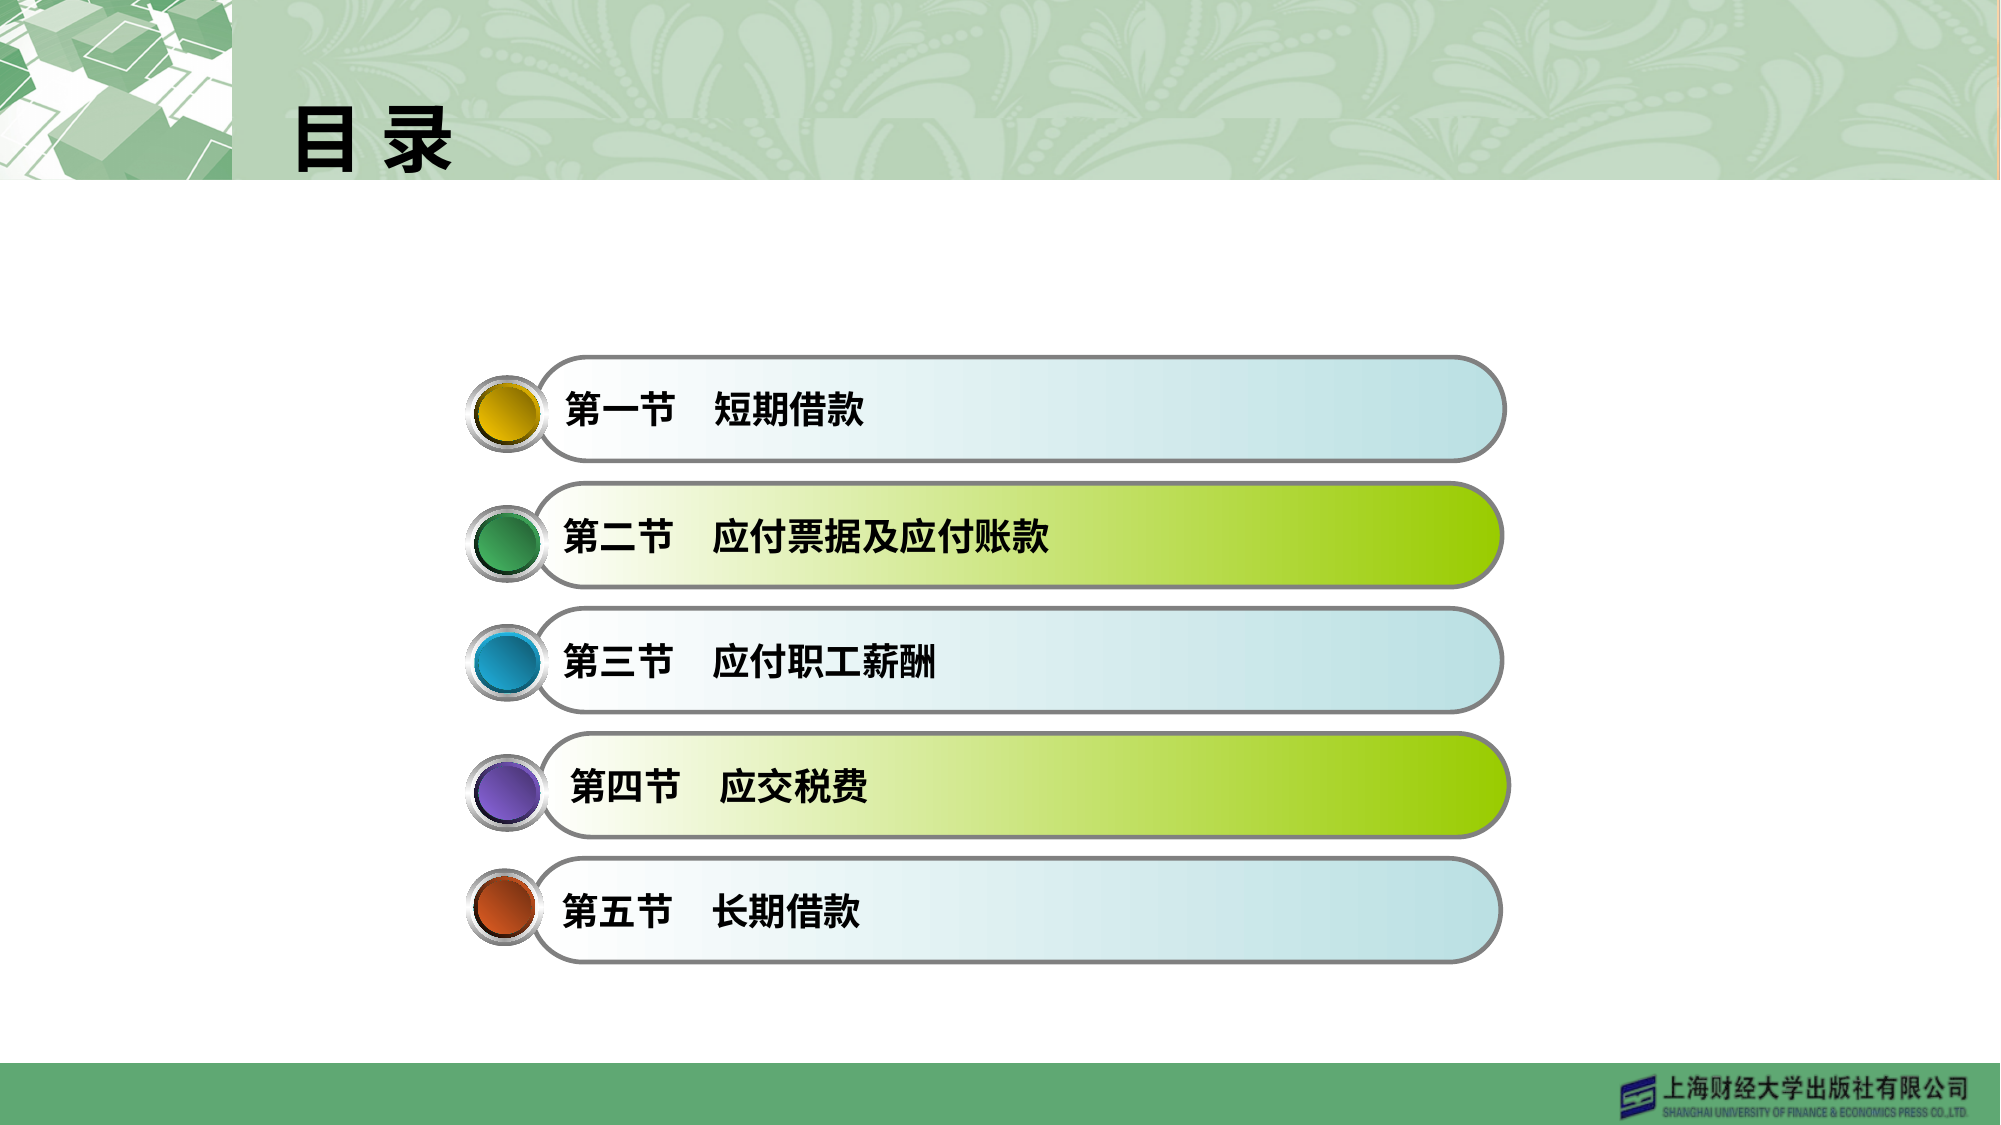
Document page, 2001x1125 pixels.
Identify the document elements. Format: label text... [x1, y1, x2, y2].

picture [0, 0, 2001, 1125]
text_box 目 录 [273, 84, 1630, 188]
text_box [465, 357, 1510, 963]
